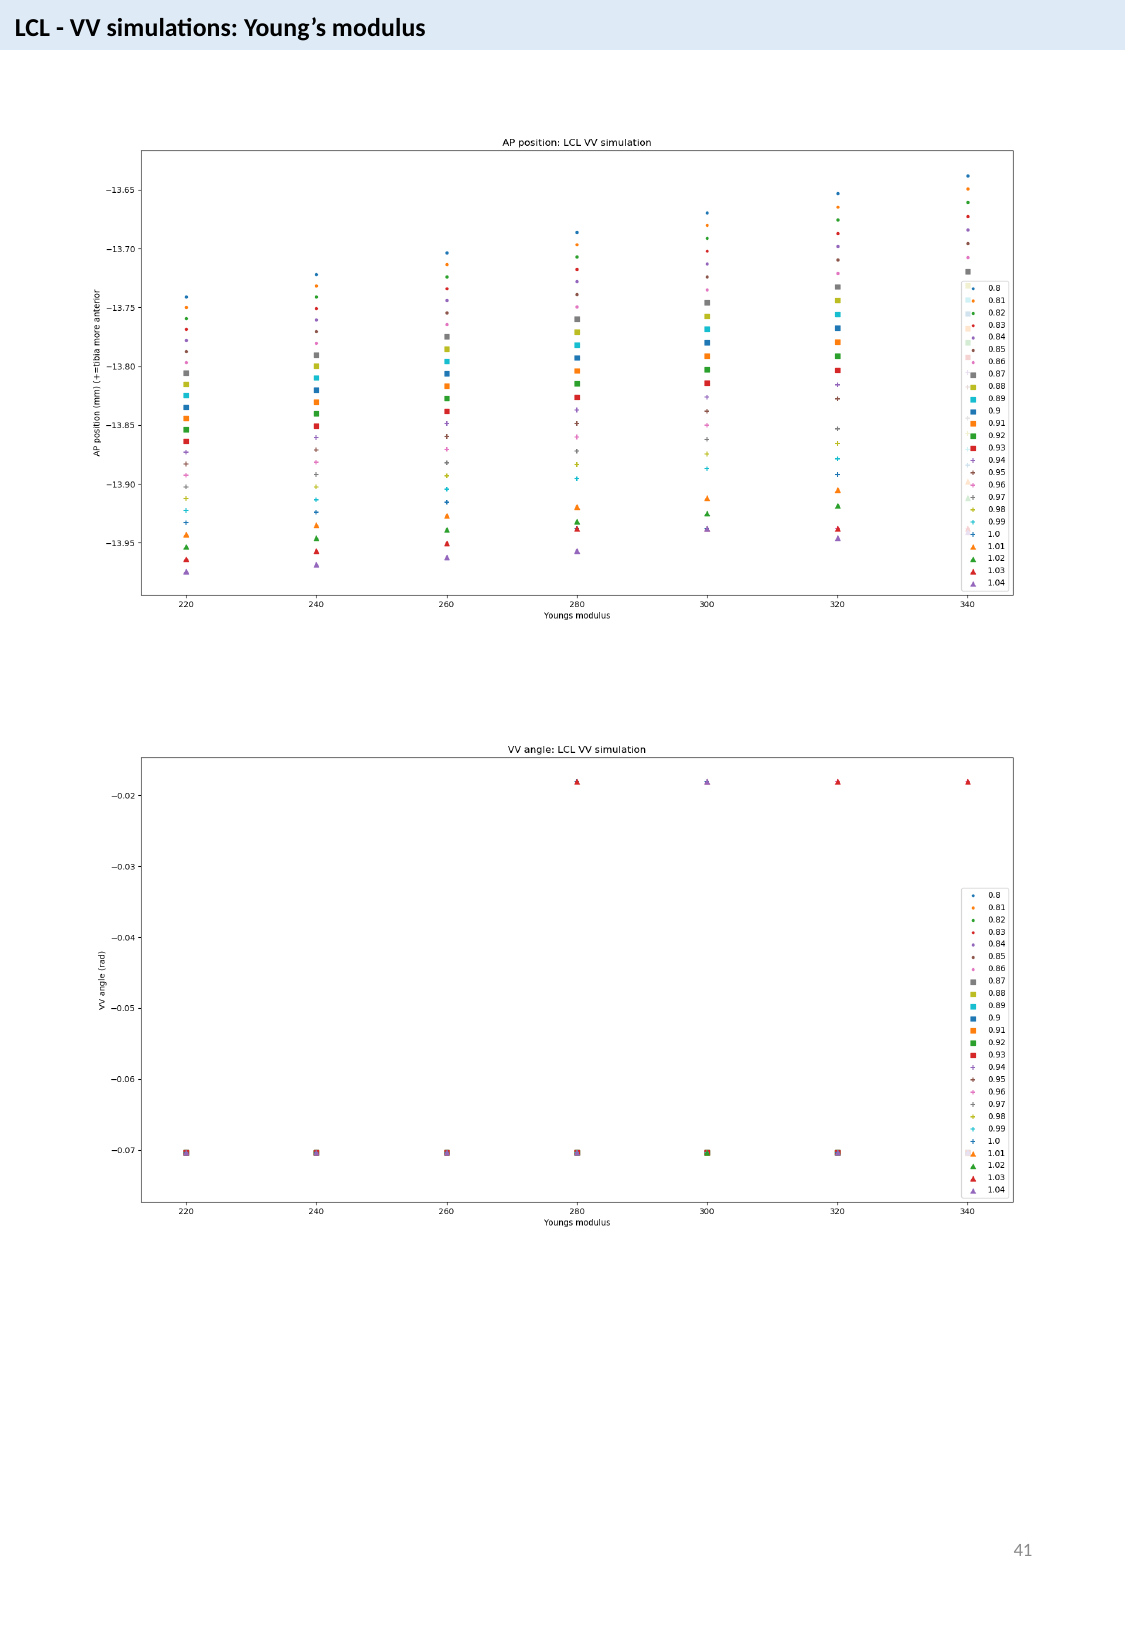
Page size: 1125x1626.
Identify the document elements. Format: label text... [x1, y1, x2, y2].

text_box [0, 0, 1125, 51]
picture [0, 81, 1125, 658]
slide_number 41 [794, 1506, 1048, 1593]
text_box LCL - VV simulations: Young’s modulus [0, 3, 785, 50]
picture [0, 688, 1125, 1265]
